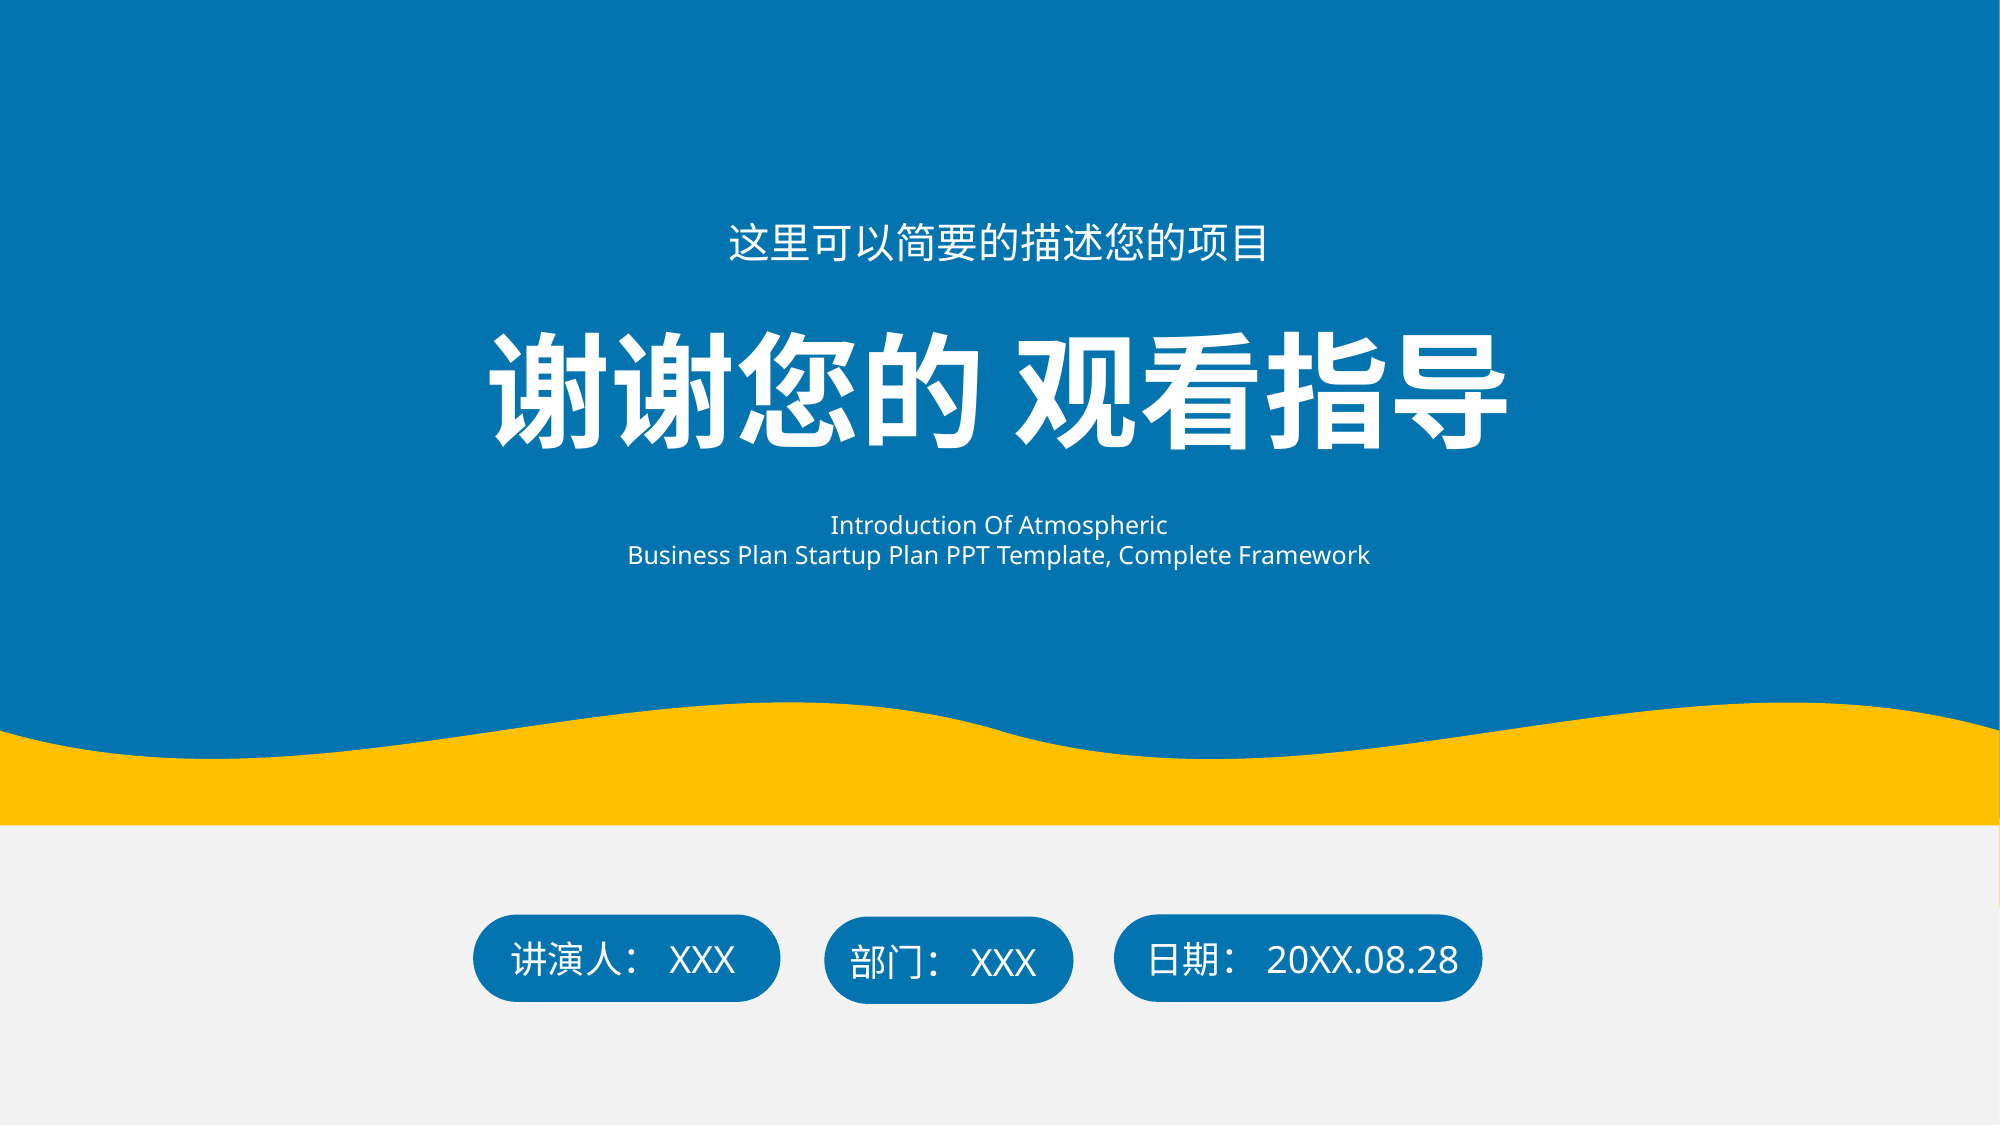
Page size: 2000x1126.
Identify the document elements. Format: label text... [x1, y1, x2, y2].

text_box Introduction Of Atmospheric Business Plan Startup Plan PPT Template, Complete Framework [440, 499, 1559, 580]
text_box [0, 0, 2000, 758]
text_box 这里可以简要的描述您的项目 [543, 222, 1456, 261]
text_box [472, 914, 1525, 1004]
text_box 谢谢您的 观看指导 [252, 335, 1747, 442]
text_box [0, 701, 2000, 909]
